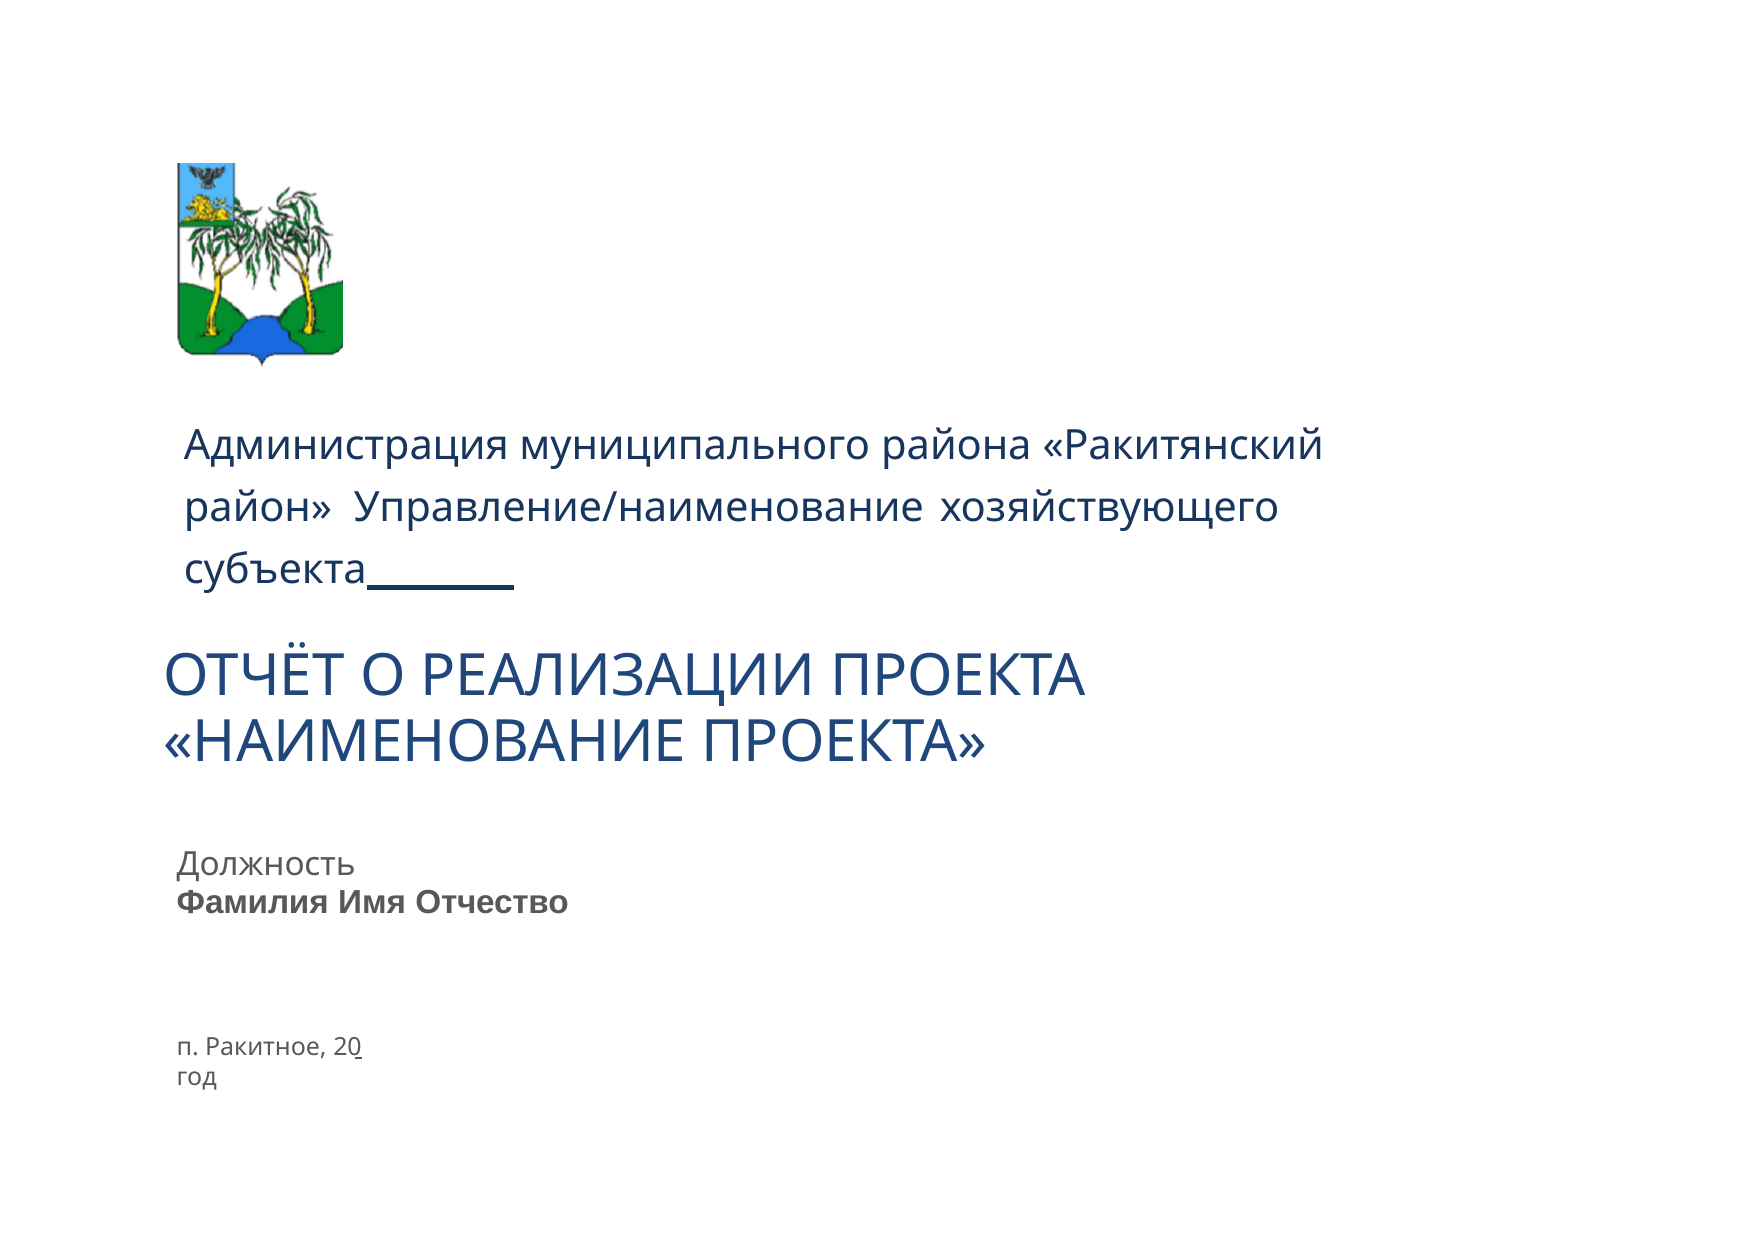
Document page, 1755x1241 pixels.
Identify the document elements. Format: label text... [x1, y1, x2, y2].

text_box п. Ракитное, 20 год [174, 1028, 402, 1091]
text_box ОТЧЁТ О РЕАЛИЗАЦИИ ПРОЕКТА «НАИМЕНОВАНИЕ ПРОЕКТА» [161, 639, 1126, 773]
title Администрация муниципального района «Ракитянский район» Управление/наименование хозяйствующего субъекта [181, 404, 1391, 614]
text_box Должность Фамилия Имя Отчество [174, 841, 574, 921]
picture [177, 163, 343, 368]
